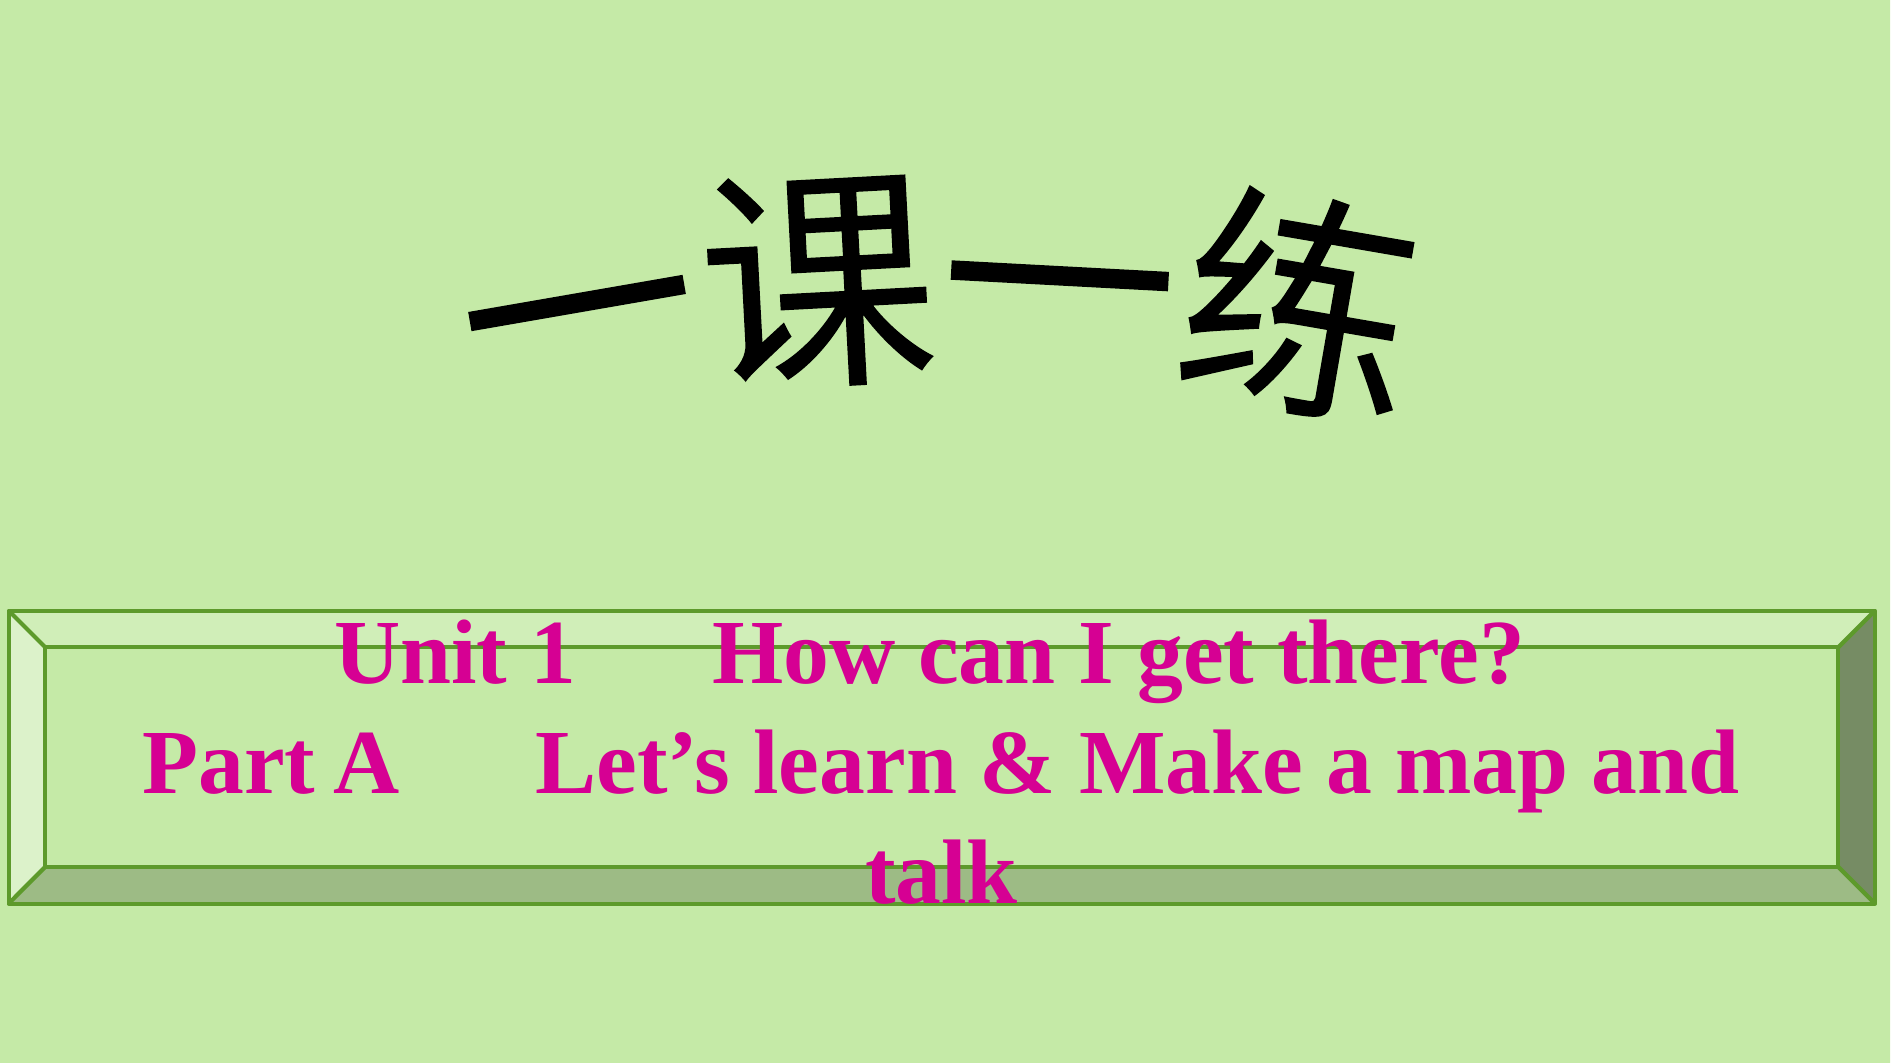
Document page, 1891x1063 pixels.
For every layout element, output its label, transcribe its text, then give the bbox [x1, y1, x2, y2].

text_box Unit 1 How can I get there? Part A Let’s learn & Make a map and talk [7, 609, 1877, 906]
